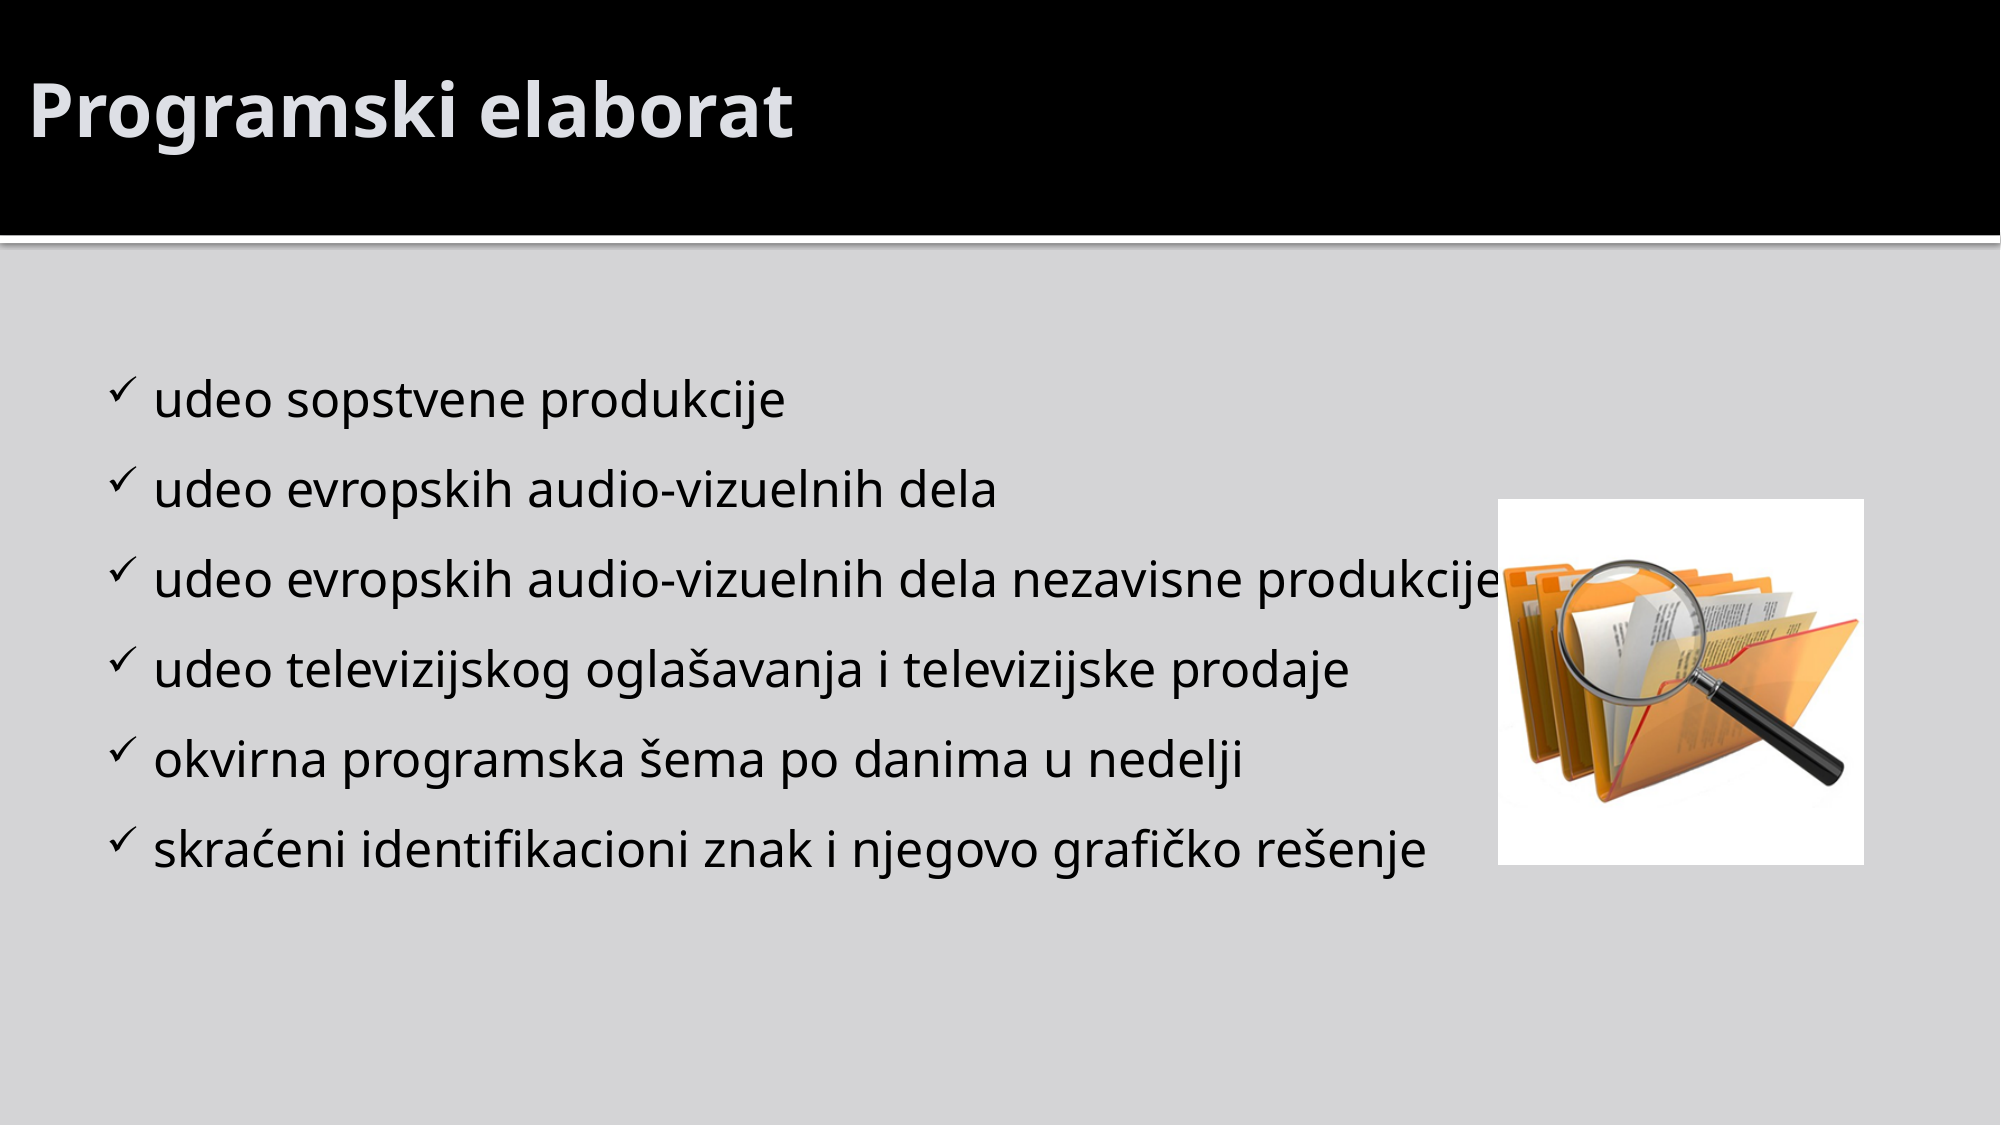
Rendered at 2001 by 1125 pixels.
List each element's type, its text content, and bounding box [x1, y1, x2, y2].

list udeo sopstvene produkcije udeo evropskih audio-vizuelnih dela udeo evropskih audio-vizuelnih dela nezavisne produkcije udeo televizijskog oglašavanja i televizijske prodaje okvirna programska šema po danima u nedelji skraćeni identifikacioni znak i njegovo grafičko rešenje [12, 237, 1950, 1125]
text_box Programski elaborat [12, 62, 1663, 200]
picture [1498, 499, 1864, 865]
